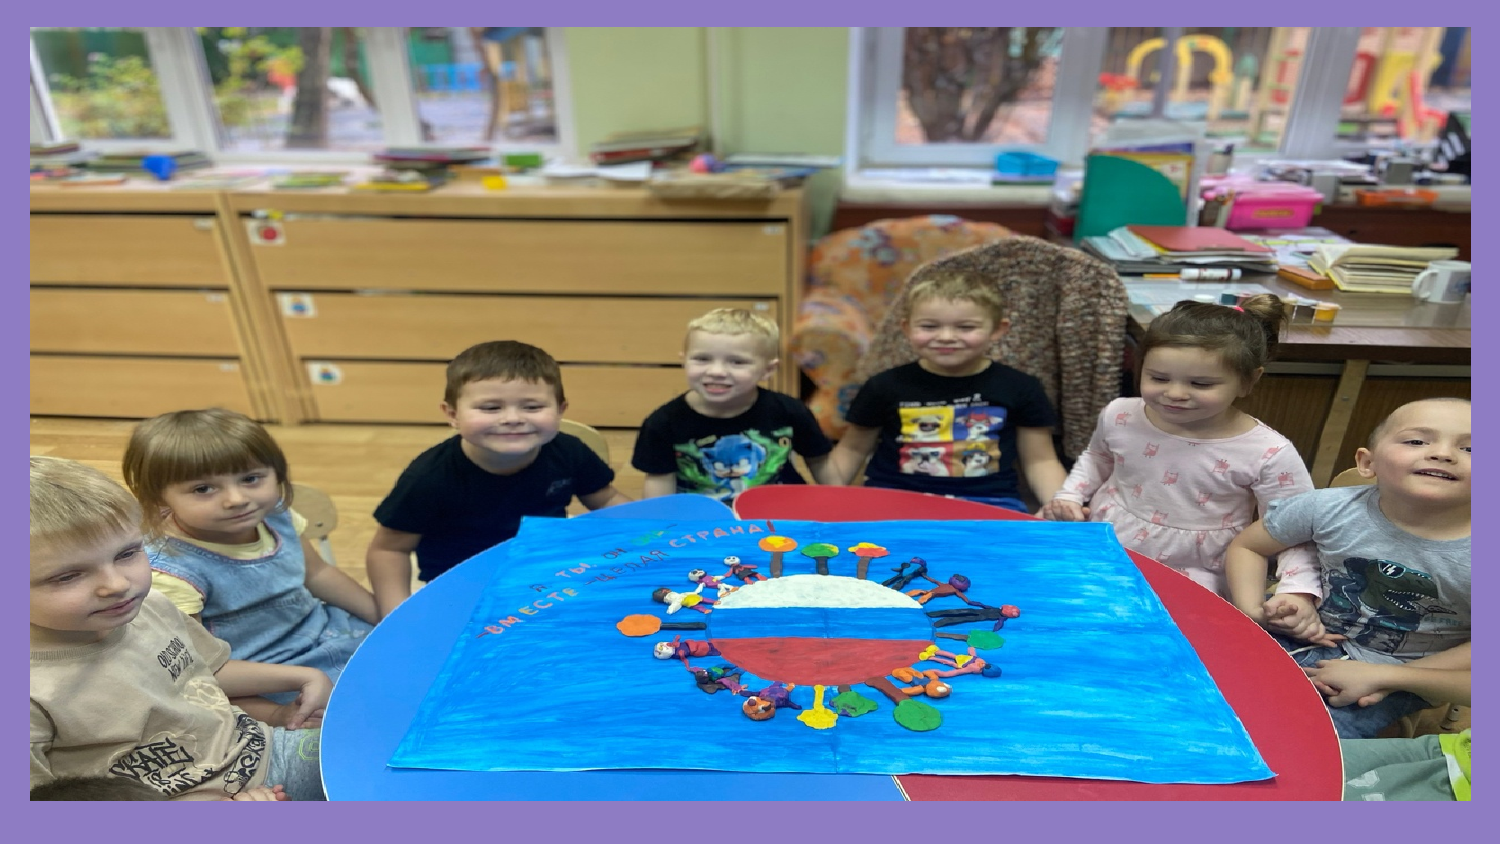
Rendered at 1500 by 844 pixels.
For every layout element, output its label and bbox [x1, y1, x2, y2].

picture [29, 27, 1471, 801]
